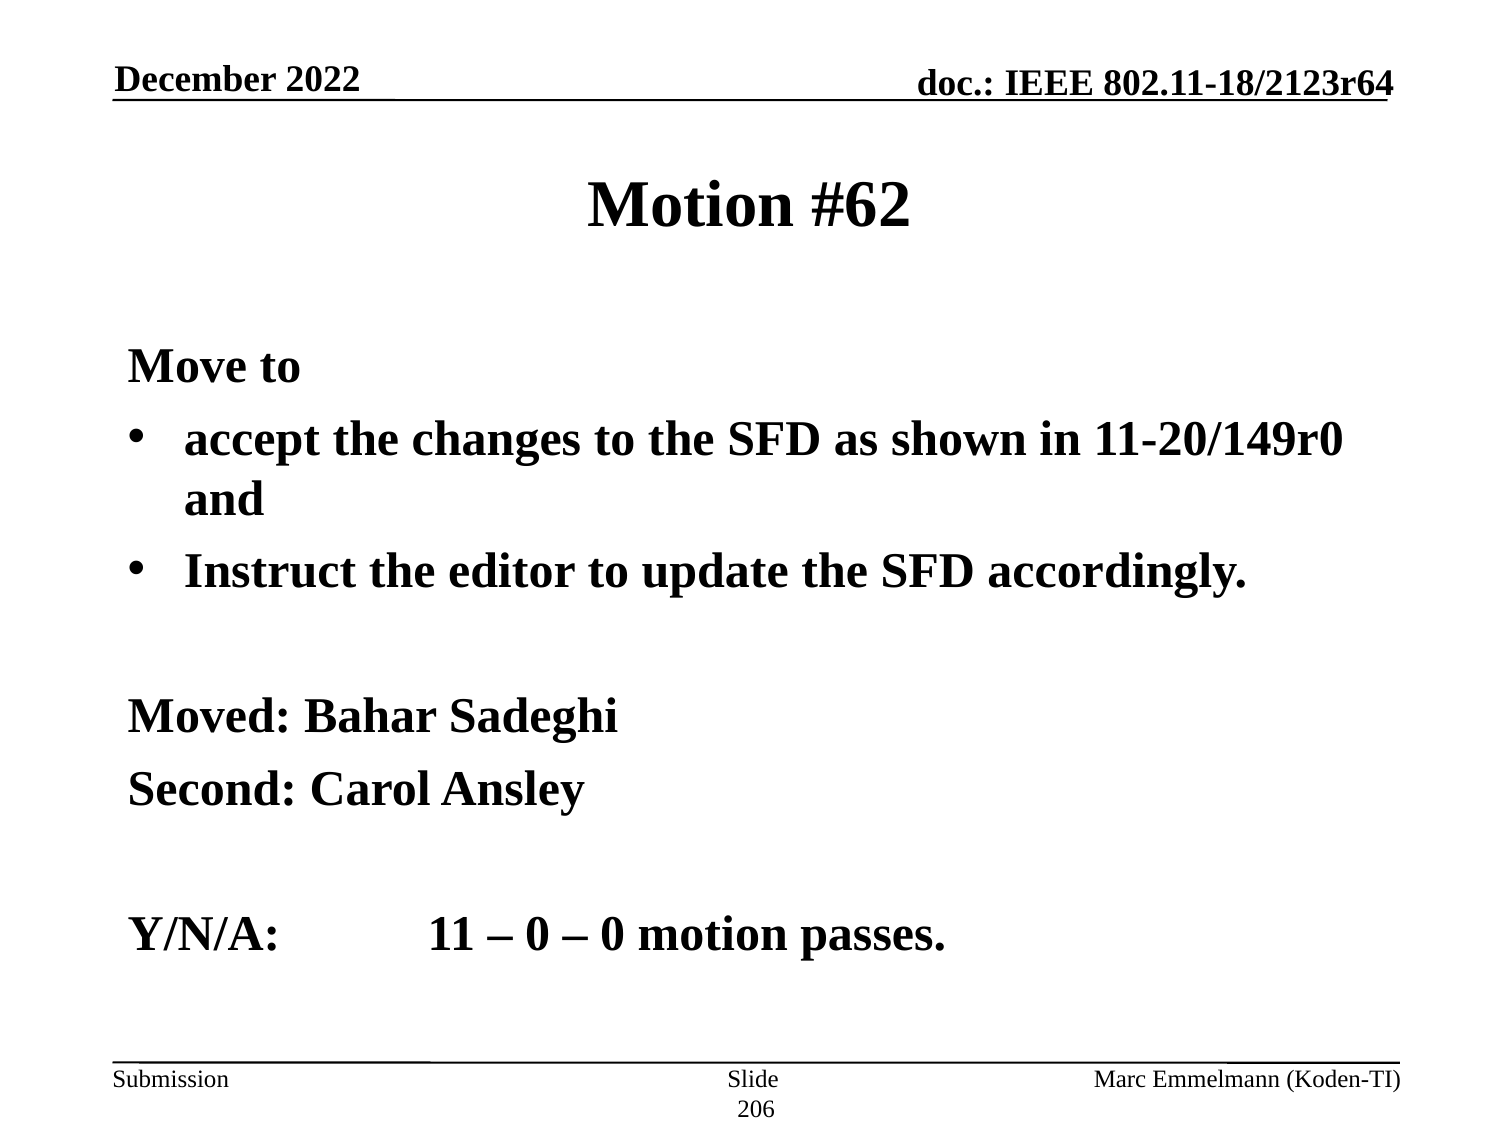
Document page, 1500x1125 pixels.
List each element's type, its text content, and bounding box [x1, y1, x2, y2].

list Move to accept the changes to the SFD as shown in 11-20/149r0 and Instruct the editor to update the SFD accordingly. Moved: Bahar Sadeghi Second: Carol Ansley Y/N/A: 11 – 0 – 0 motion passes. [112, 324, 1388, 1000]
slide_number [114, 54, 423, 100]
title Motion #62 [112, 112, 1388, 288]
footer Marc Emmelmann (Koden-TI) [878, 1061, 1402, 1093]
slide_number Slide 206 [712, 1061, 800, 1123]
